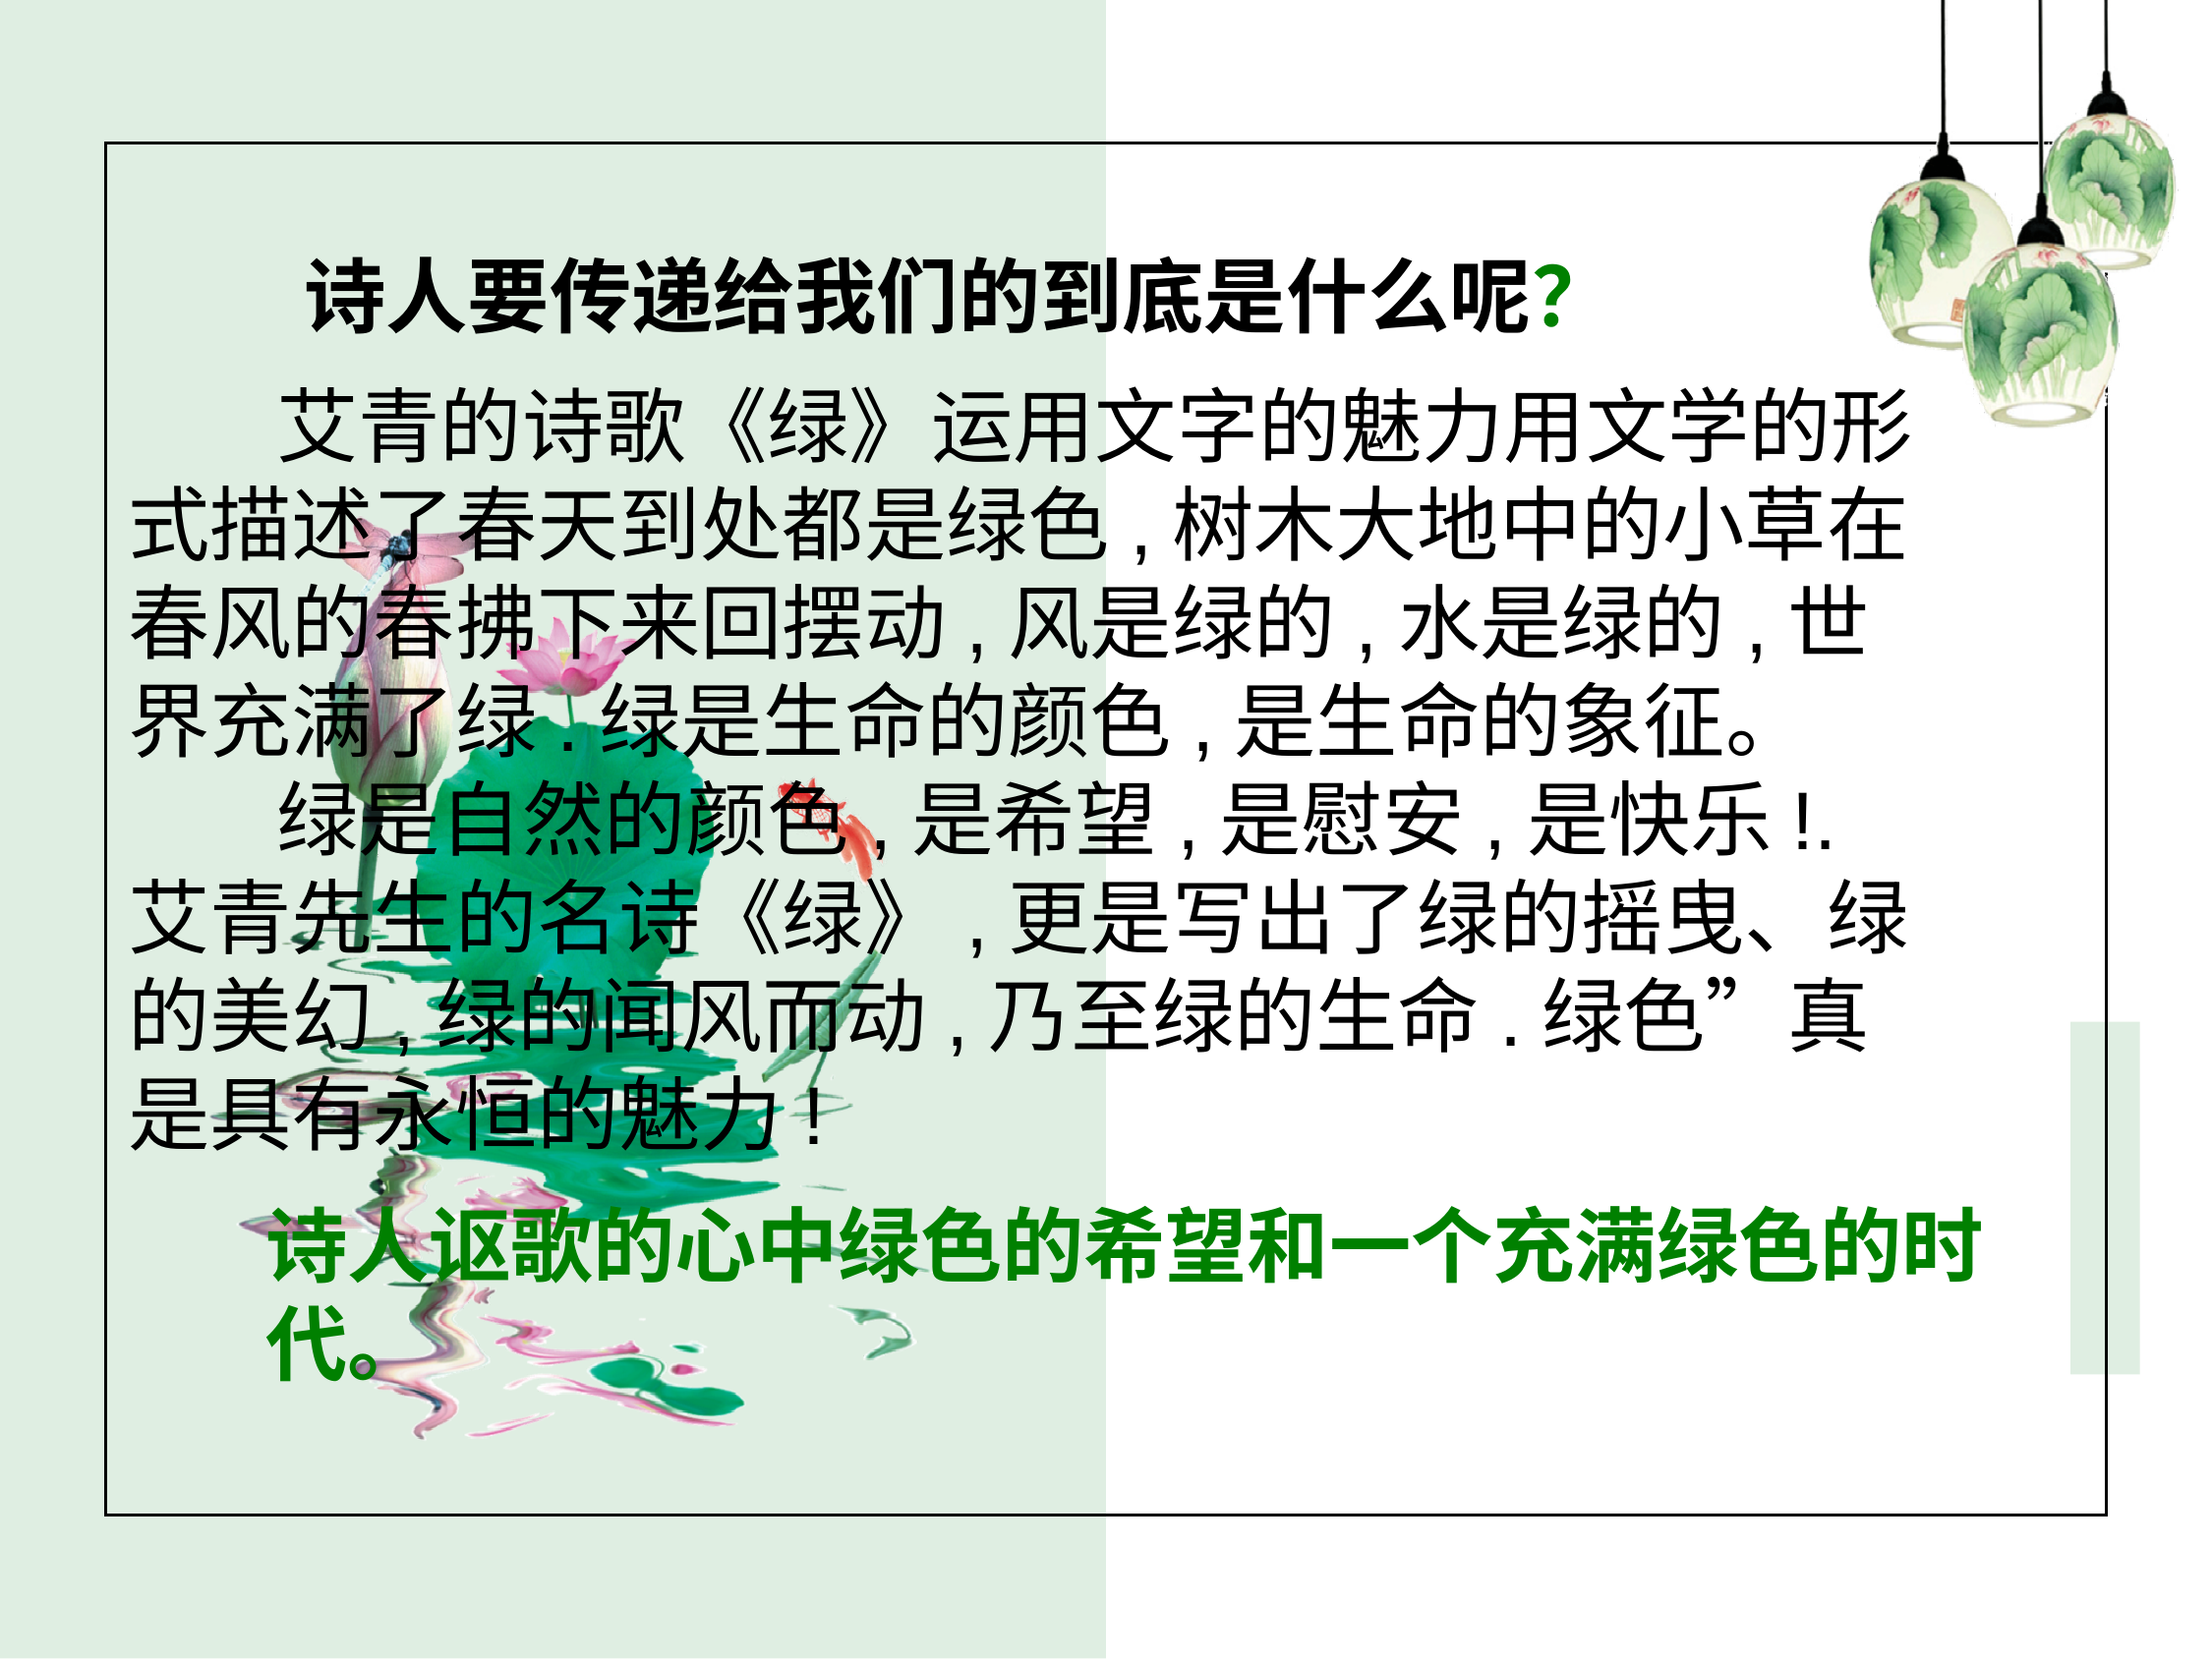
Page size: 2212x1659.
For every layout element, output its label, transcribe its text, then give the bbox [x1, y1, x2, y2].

picture [1866, 0, 2179, 434]
text_box 艾青的诗歌《绿》运用文字的魅力用文学的形式描述了春天到处都是绿色,树木大地中的小草在春风的春拂下来回摆动,风是绿的,水是绿的,世界充满了绿.绿是生命的颜色,是生命的象征。 绿是自然的颜色,是希望,是慰安,是快乐!.艾青先生的名诗《绿》,更是写出了绿的摇曳、绿的美幻,绿的闻风而动,乃至绿的生命.绿色”真是具有永恒的魅力! [113, 367, 1948, 1267]
text_box 诗人讴歌的心中绿色的希望和一个充满绿色的时代。 [251, 1186, 2157, 1399]
text_box 诗人要传递给我们的到底是什么呢？ [251, 237, 1653, 367]
picture [105, 456, 987, 1587]
